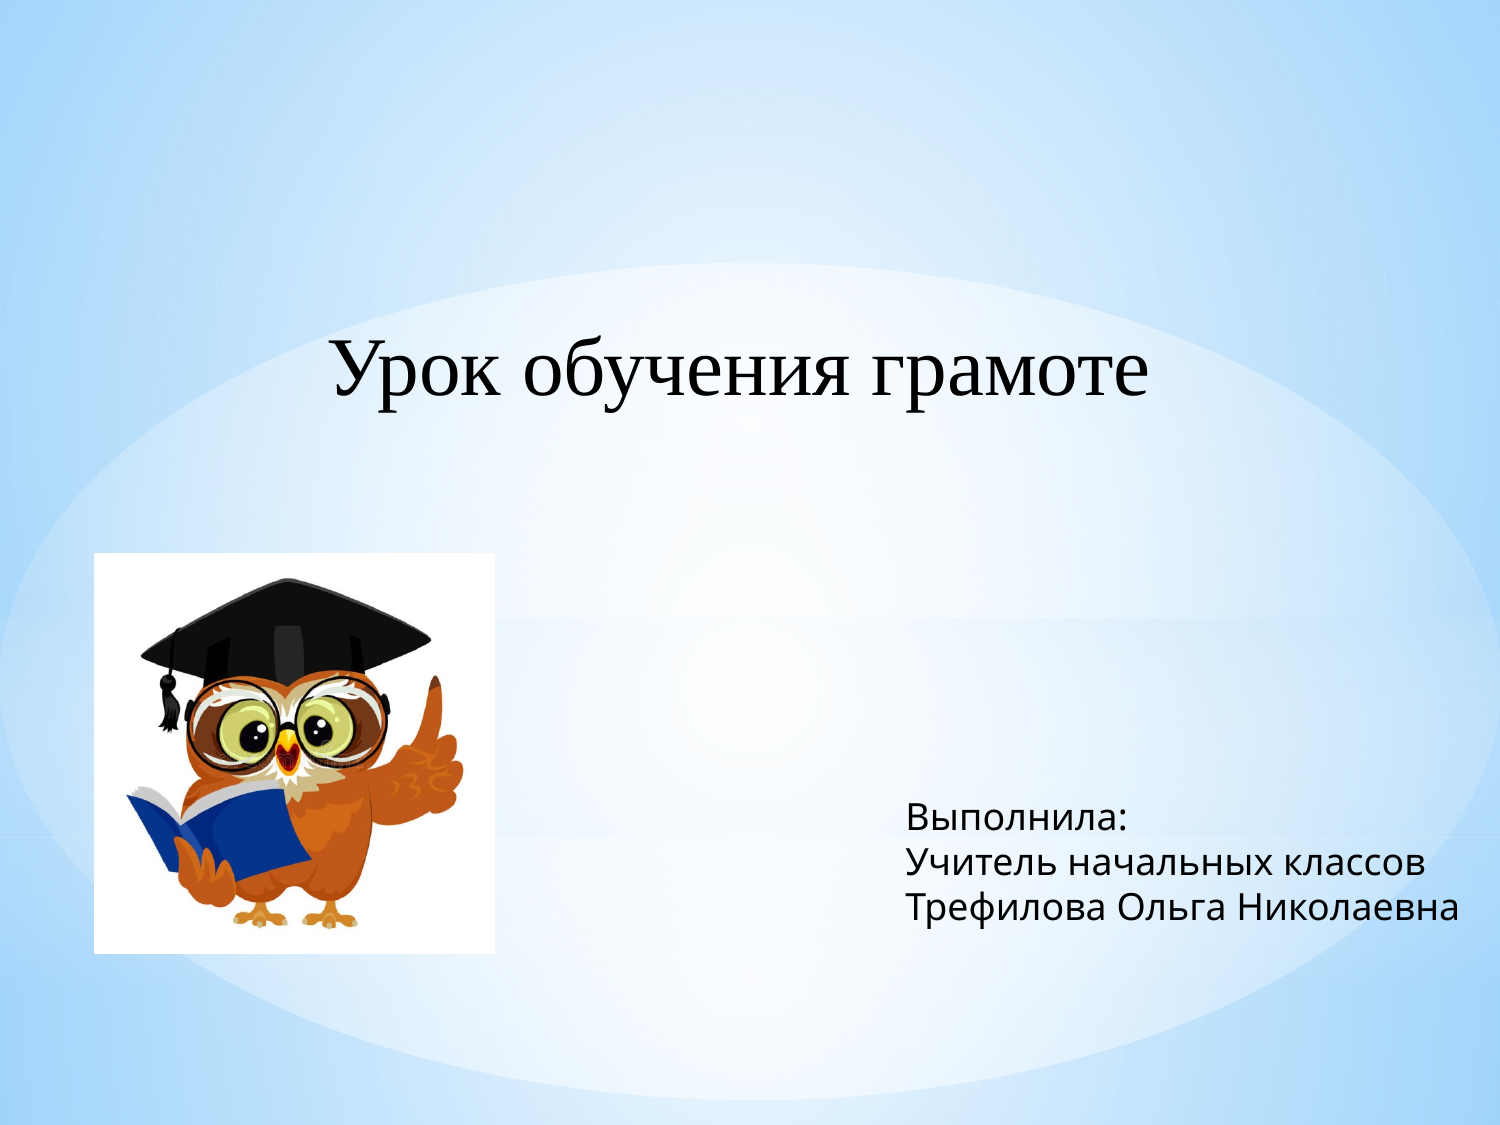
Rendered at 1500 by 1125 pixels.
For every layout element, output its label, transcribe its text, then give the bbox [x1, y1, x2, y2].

text_box Выполнила: Учитель начальных классов Трефилова Ольга Николаевна [890, 785, 1500, 935]
picture [94, 552, 495, 954]
text_box Урок обучения грамоте [0, 304, 1500, 685]
